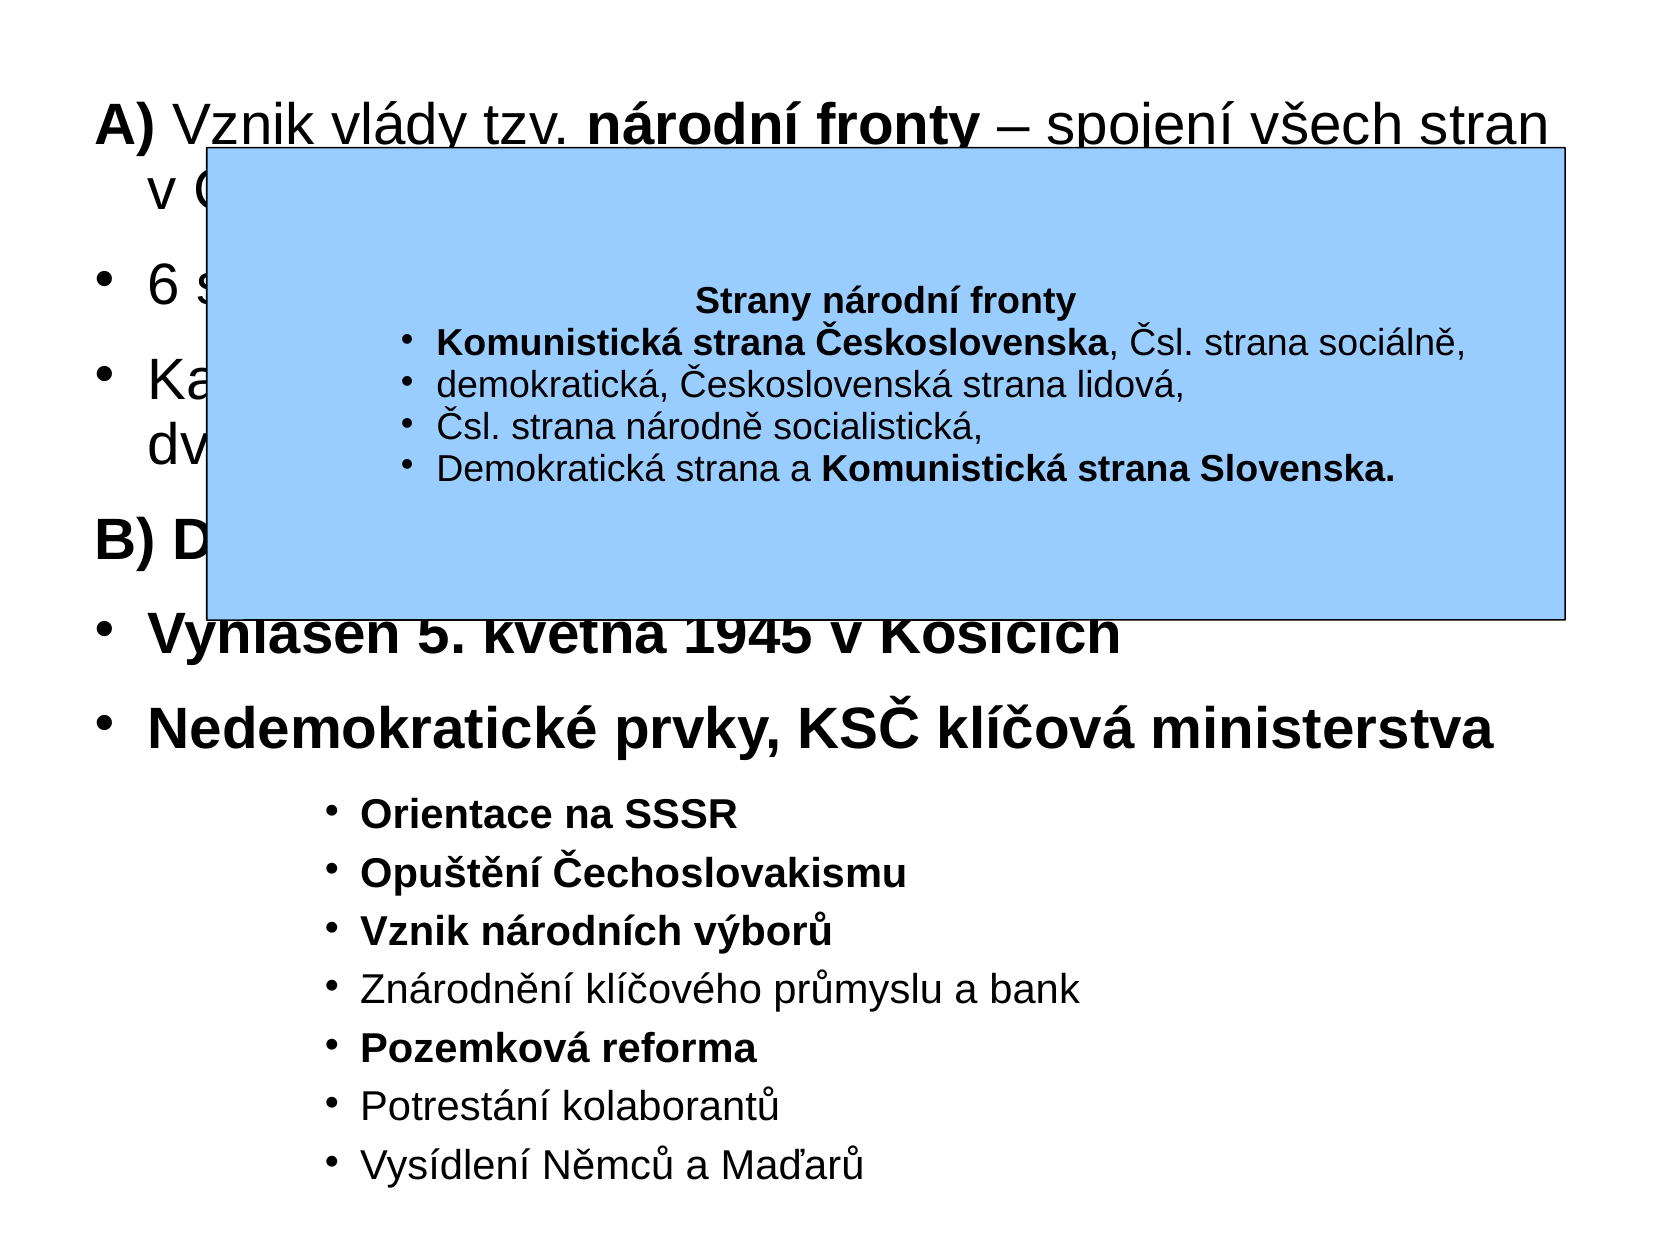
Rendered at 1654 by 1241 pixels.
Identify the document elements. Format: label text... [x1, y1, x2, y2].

list A) Vznik vlády tzv. národní fronty – spojení všech stran v ČSR (vyloučeny pravicové strany) 6 stran (dvě komunistické – Česká a Slovenská) Každá strana stejný počet zástupců --> komunisté dvojnásobek zástupců B) Dohodnut vládní program Vyhlášen 5. května 1945 v Košicích Nedemokratické prvky, KSČ klíčová ministerstva Orientace na SSSR Opuštění Čechoslovakismu Vznik národních výborů Znárodnění klíčového průmyslu a bank Pozemková reforma Potrestání kolaborantů Vysídlení Němců a Maďarů [76, 88, 1565, 1200]
text_box Strany národní fronty Komunistická strana Československa, Čsl. strana sociálně, demokratická, Československá strana lidová, Čsl. strana národně socialistická, Demokratická strana a Komunistická strana Slovenska. [206, 147, 1566, 621]
